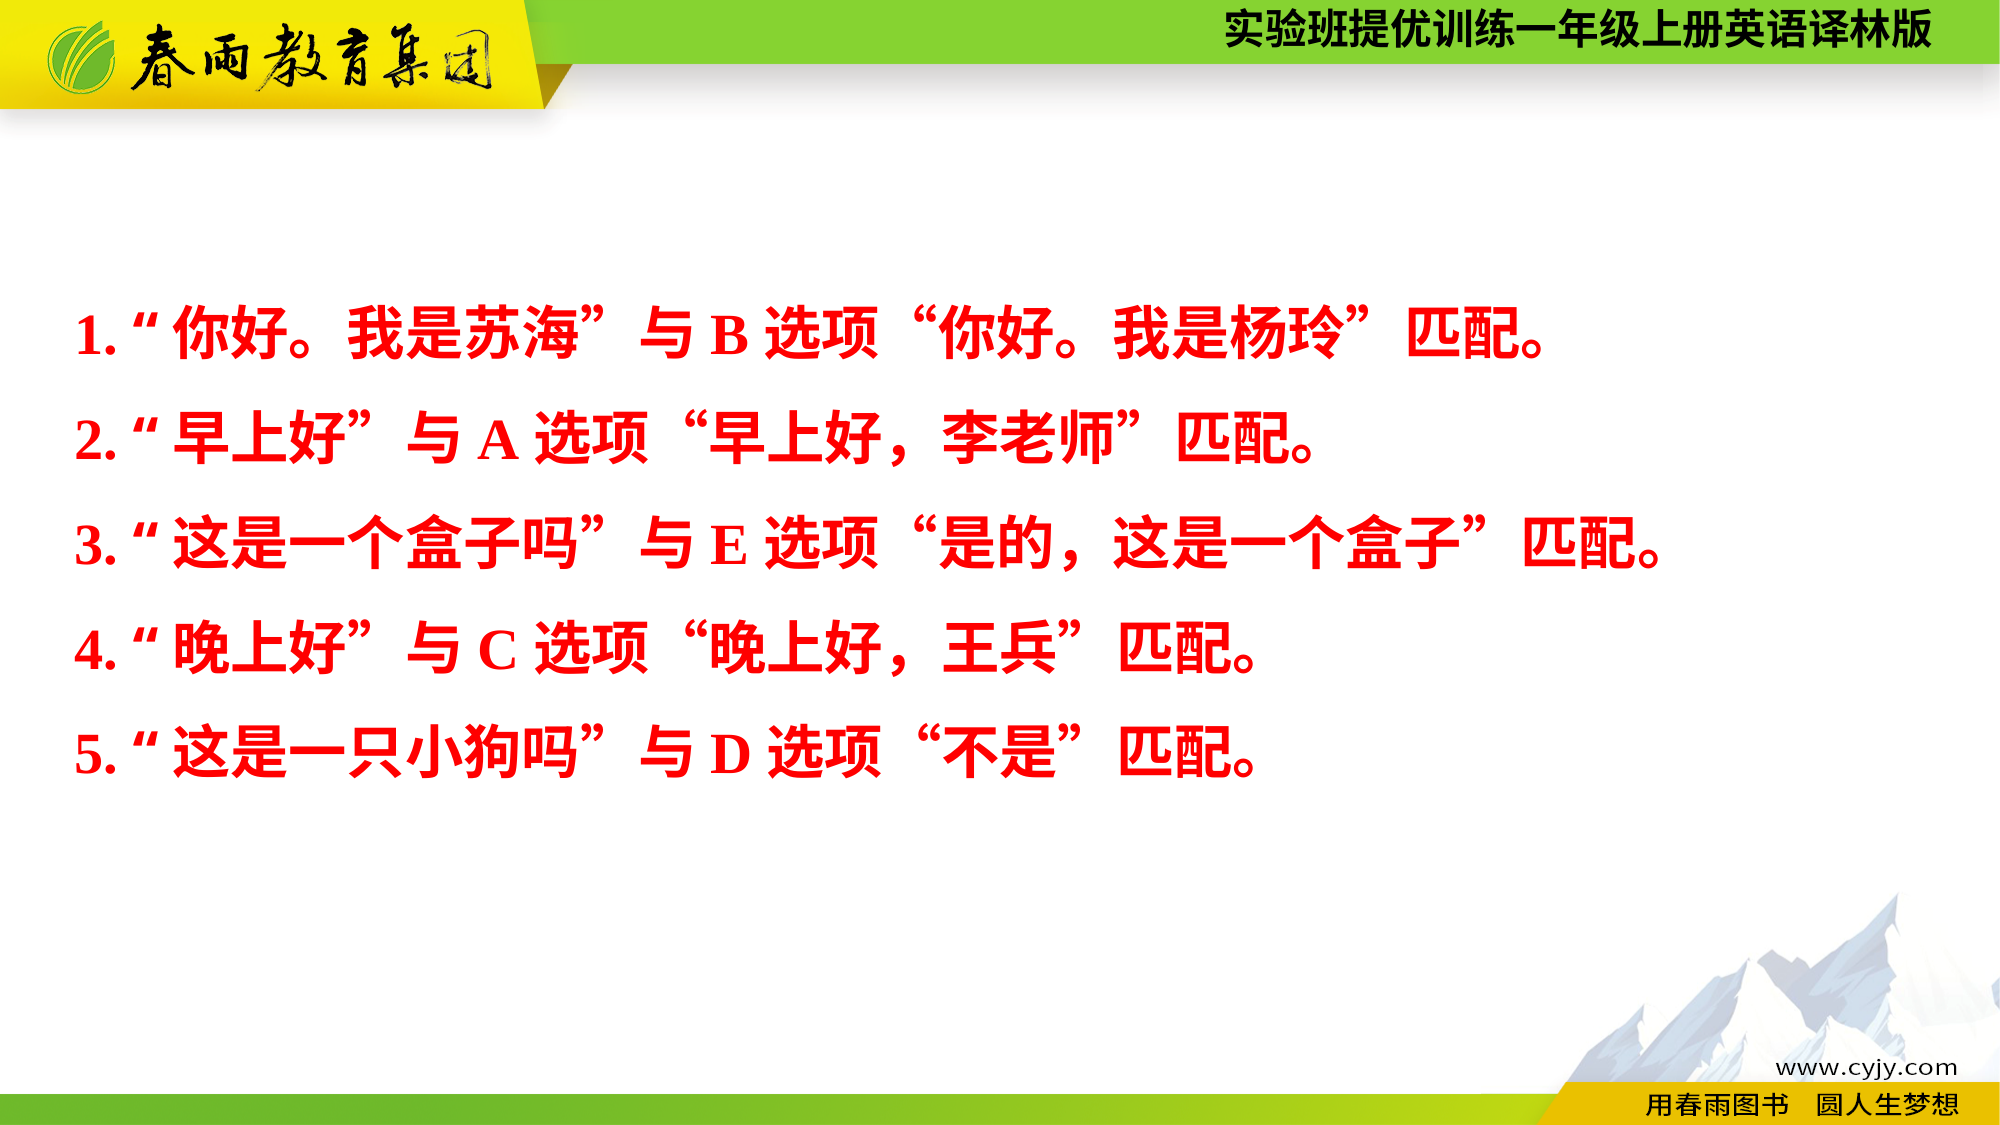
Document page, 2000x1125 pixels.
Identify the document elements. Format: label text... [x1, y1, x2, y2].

picture [0, 0, 2000, 1125]
list 1. “你好。我是苏海”与B选项“你好。我是杨玲”匹配。 2. “早上好”与A选项“早上好，李老师”匹配。 3. “这是一个盒子吗”与E选项“是的，这是一个盒子”匹配。 4. “晚上好”与C选项“晚上好，王兵”匹配。 5. “这是一只小狗吗”与D选项“不是”匹配。 [59, 253, 1944, 799]
